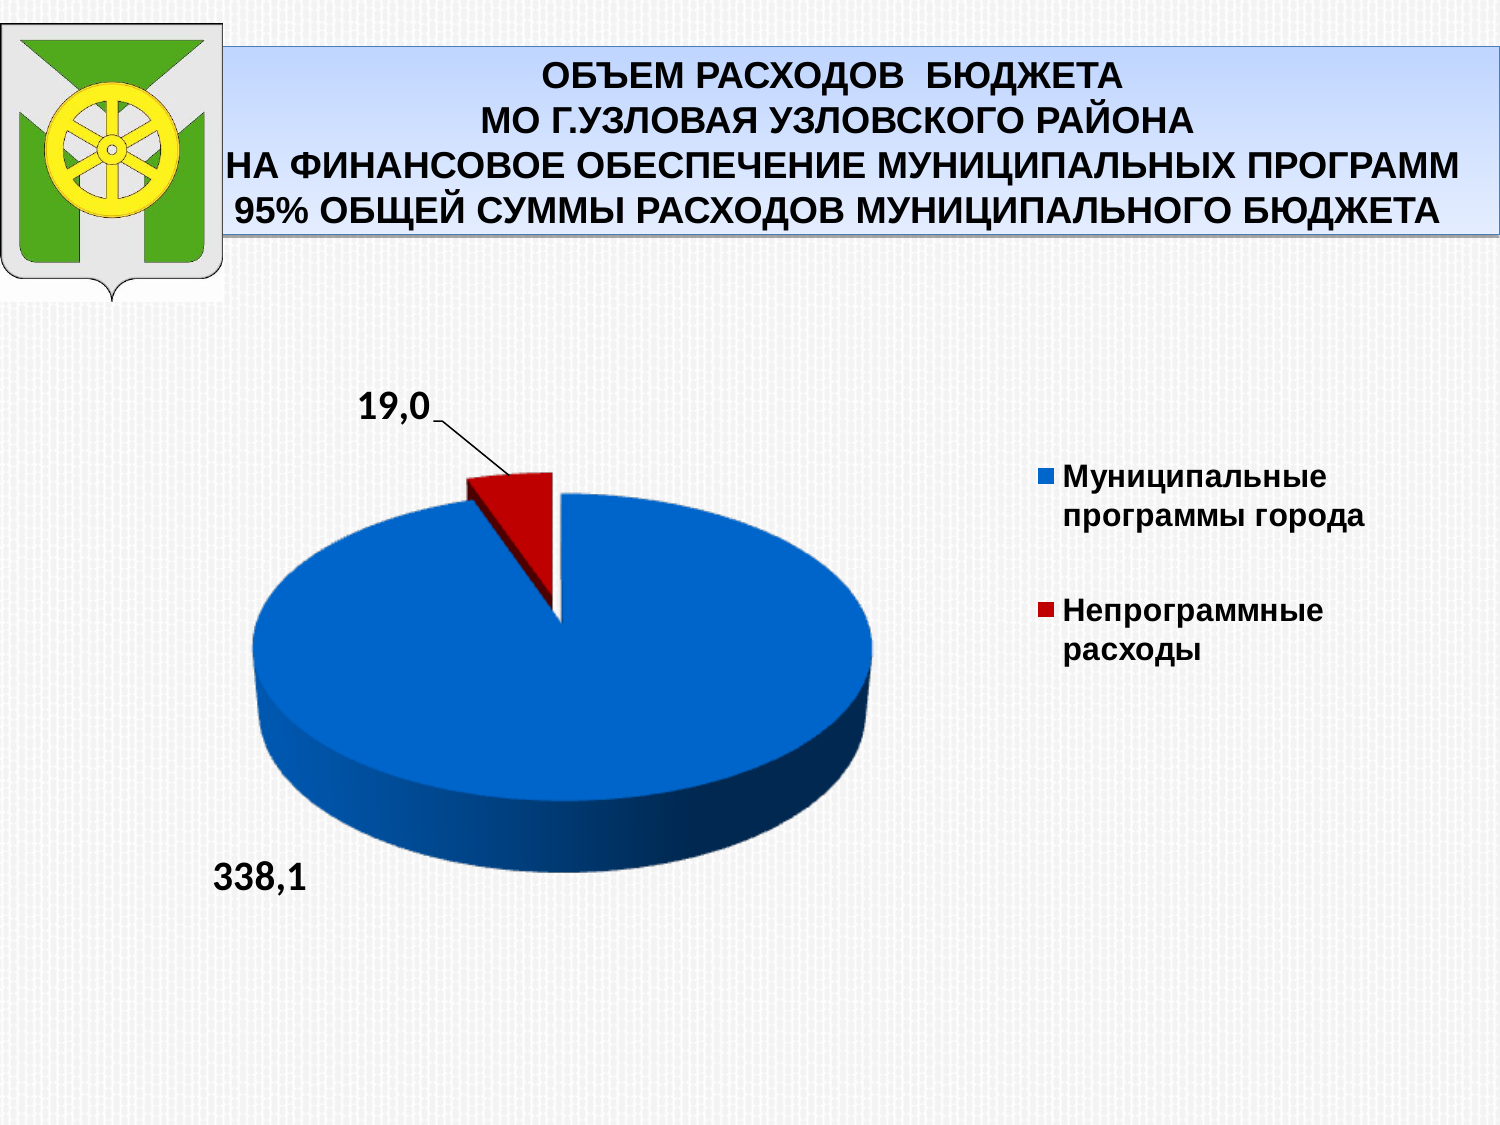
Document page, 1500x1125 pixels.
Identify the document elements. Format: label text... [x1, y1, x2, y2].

picture [0, 22, 223, 302]
title Объем расходов бюджета МО г.Узловая Узловского района на финансовое обеспечение муниципальных программ 95% общей суммы расходов муниципального бюджета [232, 46, 1500, 235]
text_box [46, 339, 1431, 962]
